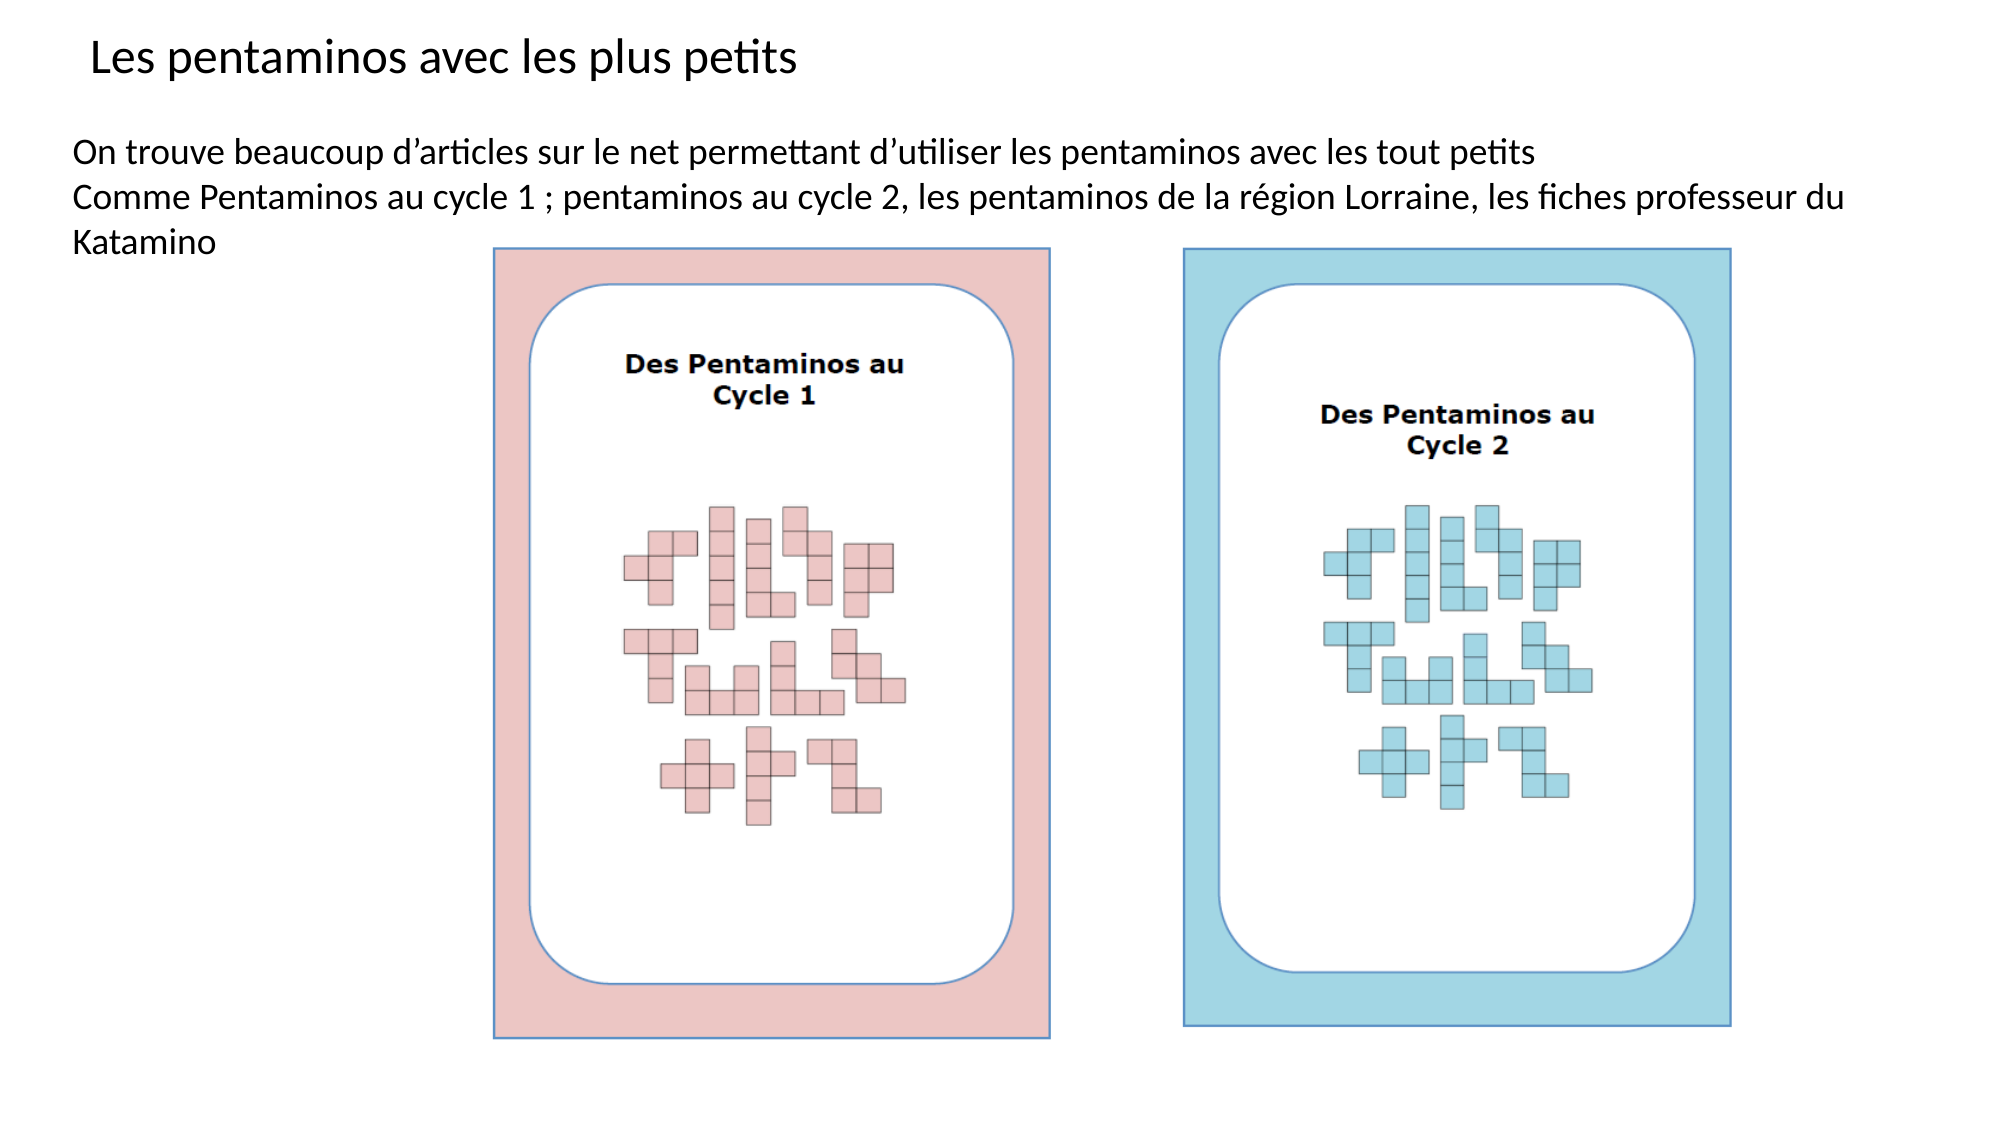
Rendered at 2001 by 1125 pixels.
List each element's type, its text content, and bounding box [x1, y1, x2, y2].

text_box Les pentaminos avec les plus petits [75, 15, 1855, 91]
text_box On trouve beaucoup d’articles sur le net permettant d’utiliser les pentaminos avec les tout petits Comme Pentaminos au cycle 1 ; pentaminos au cycle 2, les pentaminos de la région Lorraine, les fiches professeur du Katamino [57, 119, 1943, 270]
picture [1170, 236, 1746, 1033]
picture [487, 221, 1063, 1055]
